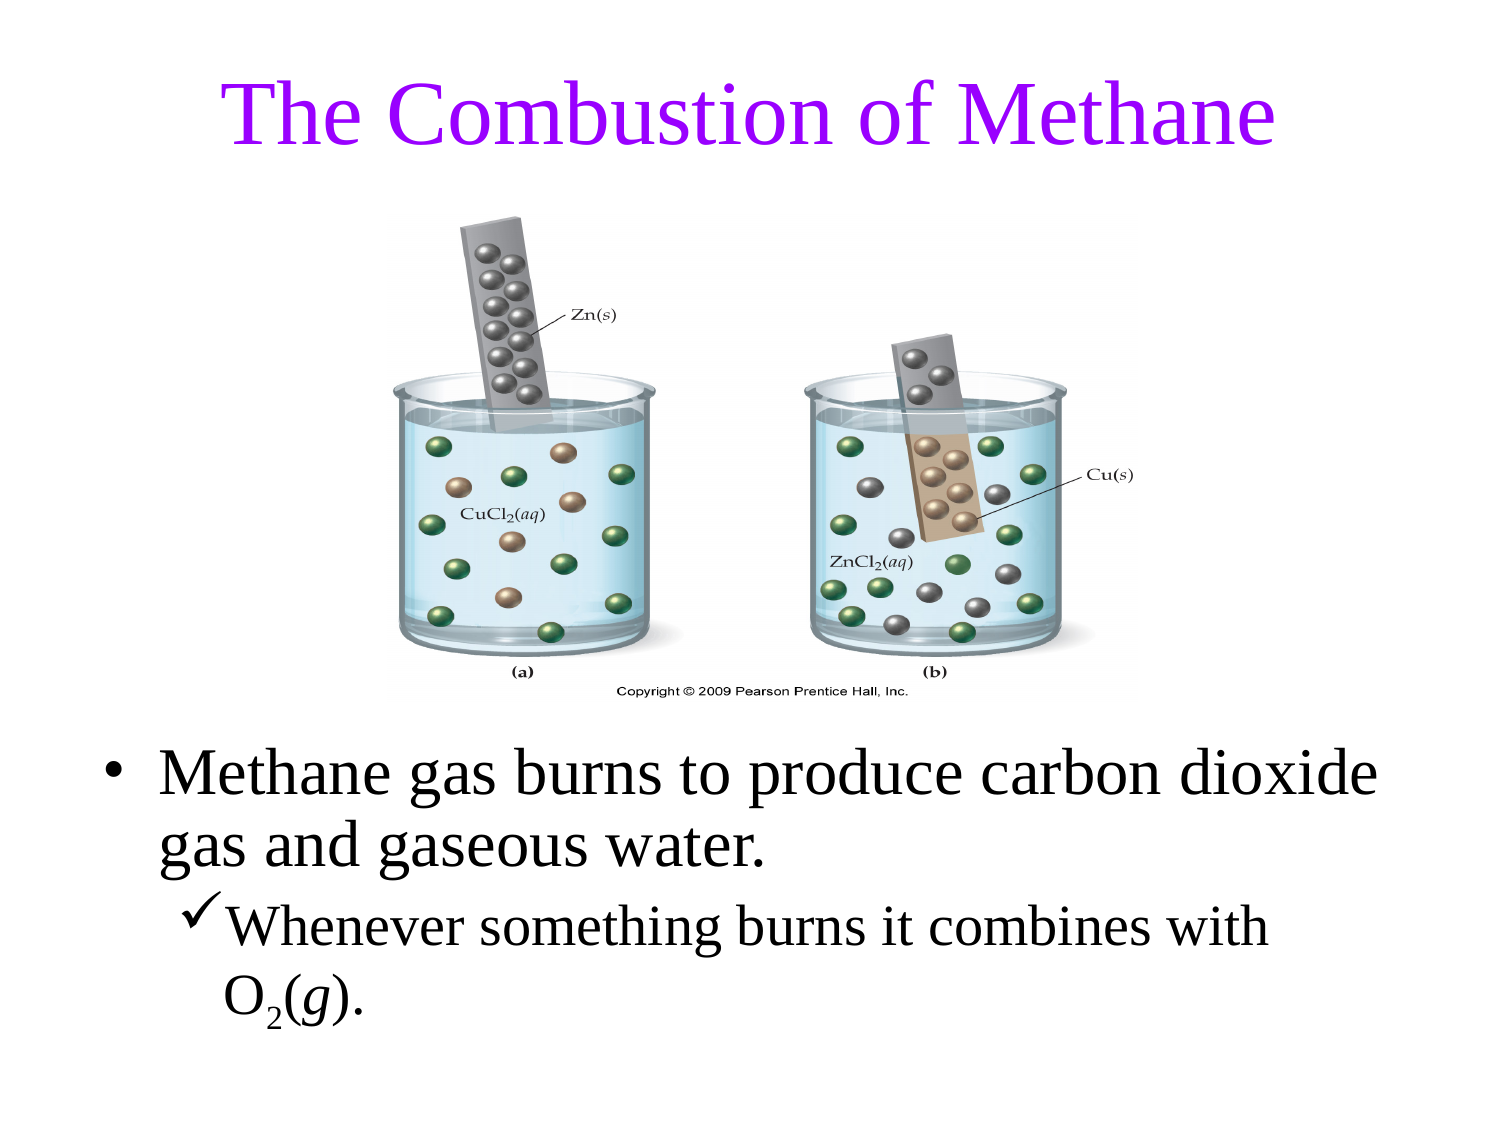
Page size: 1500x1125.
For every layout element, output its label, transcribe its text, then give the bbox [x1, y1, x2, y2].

text_box The Combustion of Methane [112, 14, 1388, 202]
text_box Methane gas burns to produce carbon dioxide gas and gaseous water. Whenever something burns it combines with O2(g). [87, 728, 1425, 1042]
picture [387, 212, 1138, 703]
